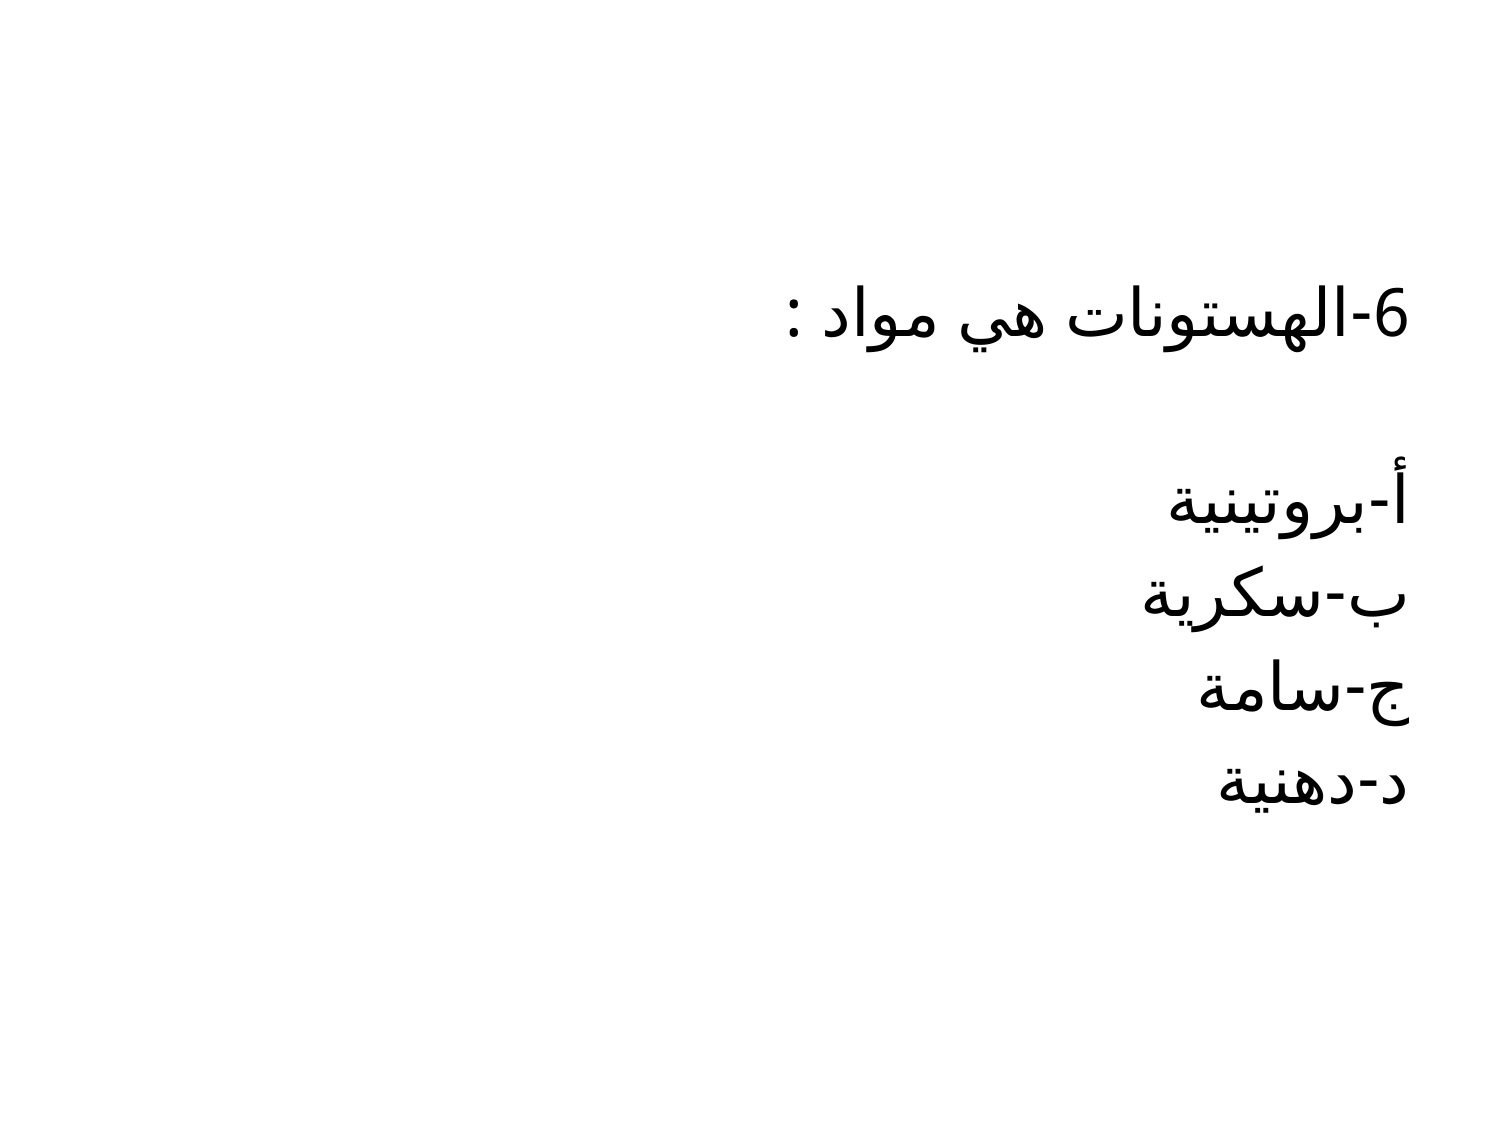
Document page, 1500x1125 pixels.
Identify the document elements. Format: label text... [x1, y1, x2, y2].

list 6-الهستونات هي مواد : أ-بروتينية ب-سكرية ج-سامة د-دهنية [75, 262, 1425, 1005]
